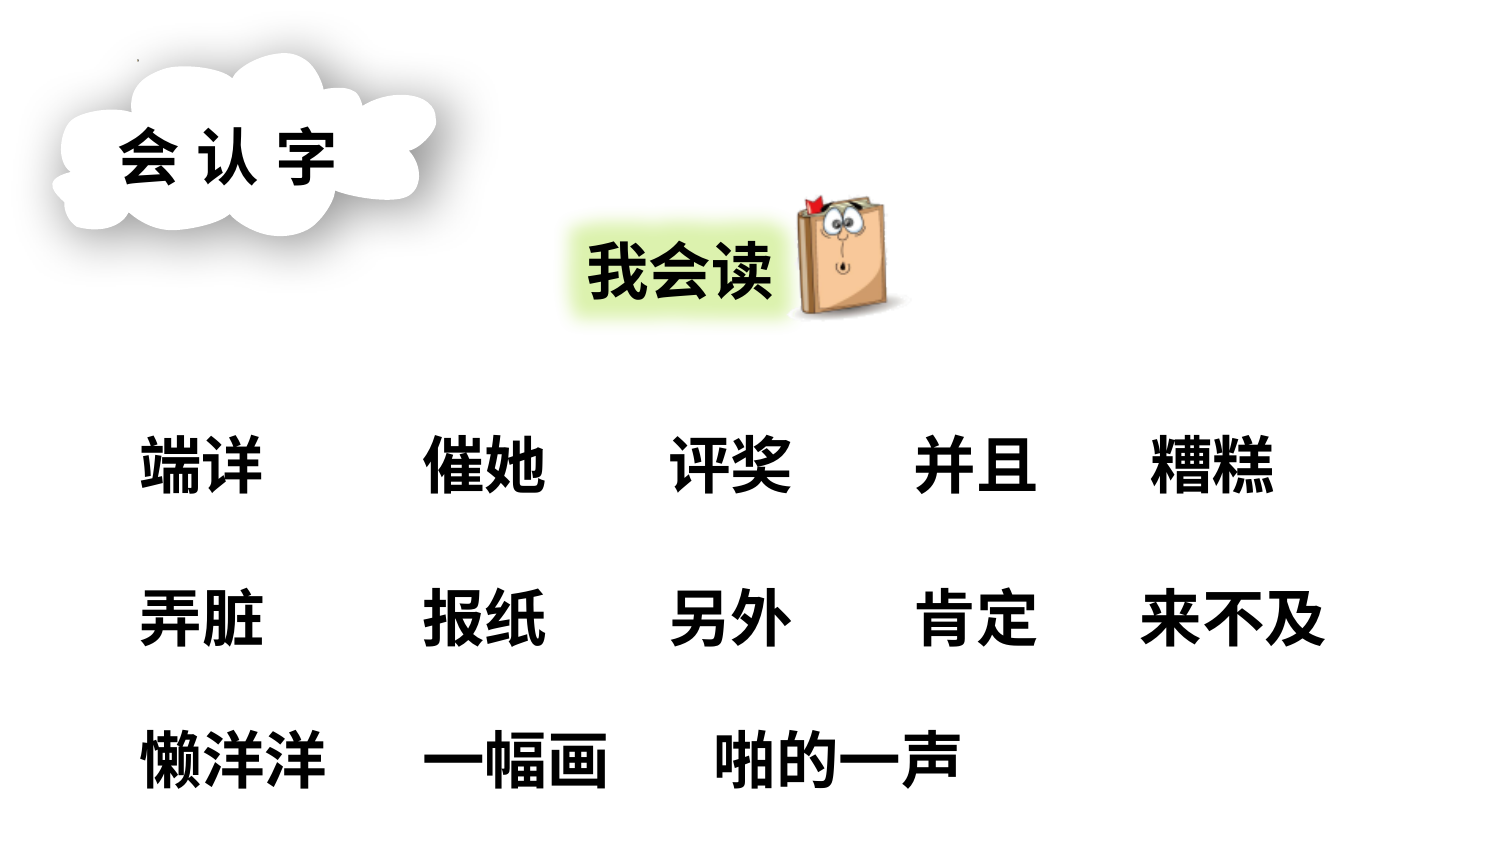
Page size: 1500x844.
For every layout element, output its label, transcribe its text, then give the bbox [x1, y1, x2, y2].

text_box 肯定 [898, 571, 1054, 661]
text_box 弄脏 [124, 571, 280, 661]
text_box 报纸 [407, 571, 563, 661]
text_box 催她 [407, 418, 563, 508]
text_box 会认字 [102, 110, 480, 201]
text_box 另外 [653, 571, 809, 661]
text_box 一幅画 [407, 713, 625, 804]
picture [757, 170, 934, 347]
text_box 来不及 [1124, 571, 1343, 661]
text_box 懒洋洋 [125, 713, 343, 804]
text_box 端详 [124, 418, 345, 508]
text_box 我会读 [571, 224, 752, 314]
text_box 糟糕 [1135, 418, 1291, 508]
text_box 并且 [898, 418, 1054, 508]
text_box 啪的一声 [698, 713, 979, 804]
text_box 评奖 [653, 418, 809, 508]
